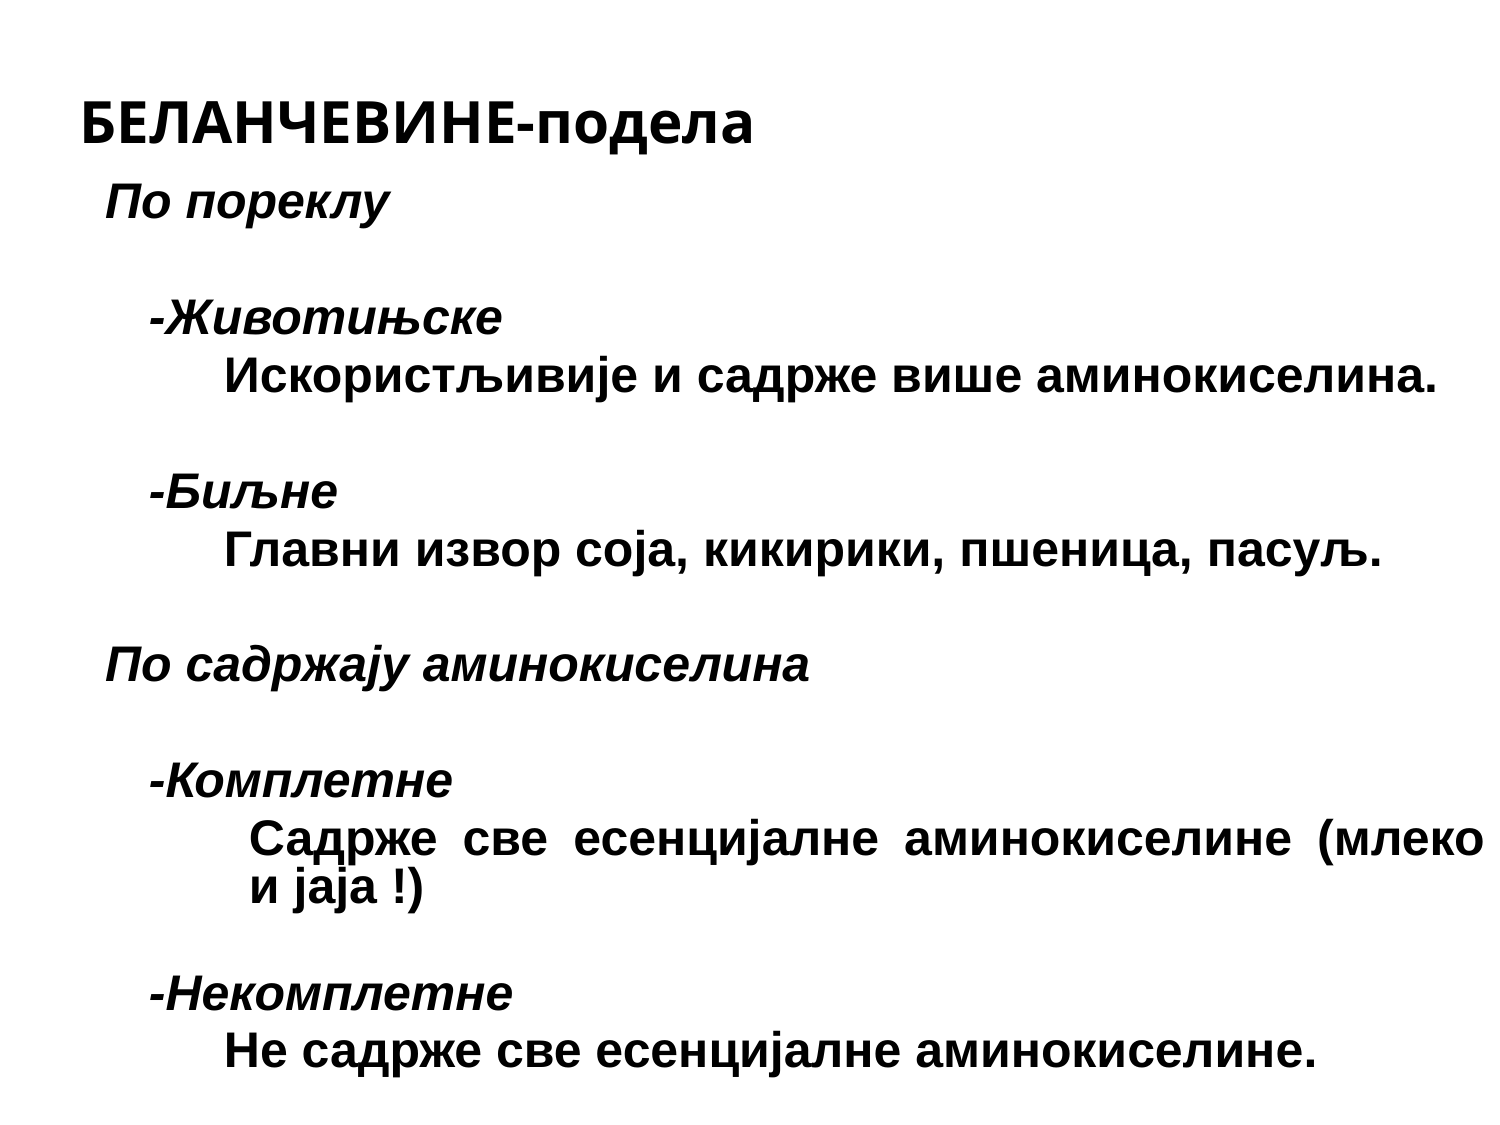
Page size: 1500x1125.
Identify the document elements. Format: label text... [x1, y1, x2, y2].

text_box БЕЛАНЧЕВИНЕ-подела [64, 78, 1376, 163]
subtitle По пореклу -Животињске Искористљивије и садрже више аминокиселина. -Биљне Главни извор соја, кикирики, пшеница, пасуљ. По садржају аминокиселина -Комплетне Садрже све есенцијалне аминокиселине (млеко и јаја !) -Некомплетне Не садрже све есенцијалне аминокиселине. [58, 172, 1500, 1024]
